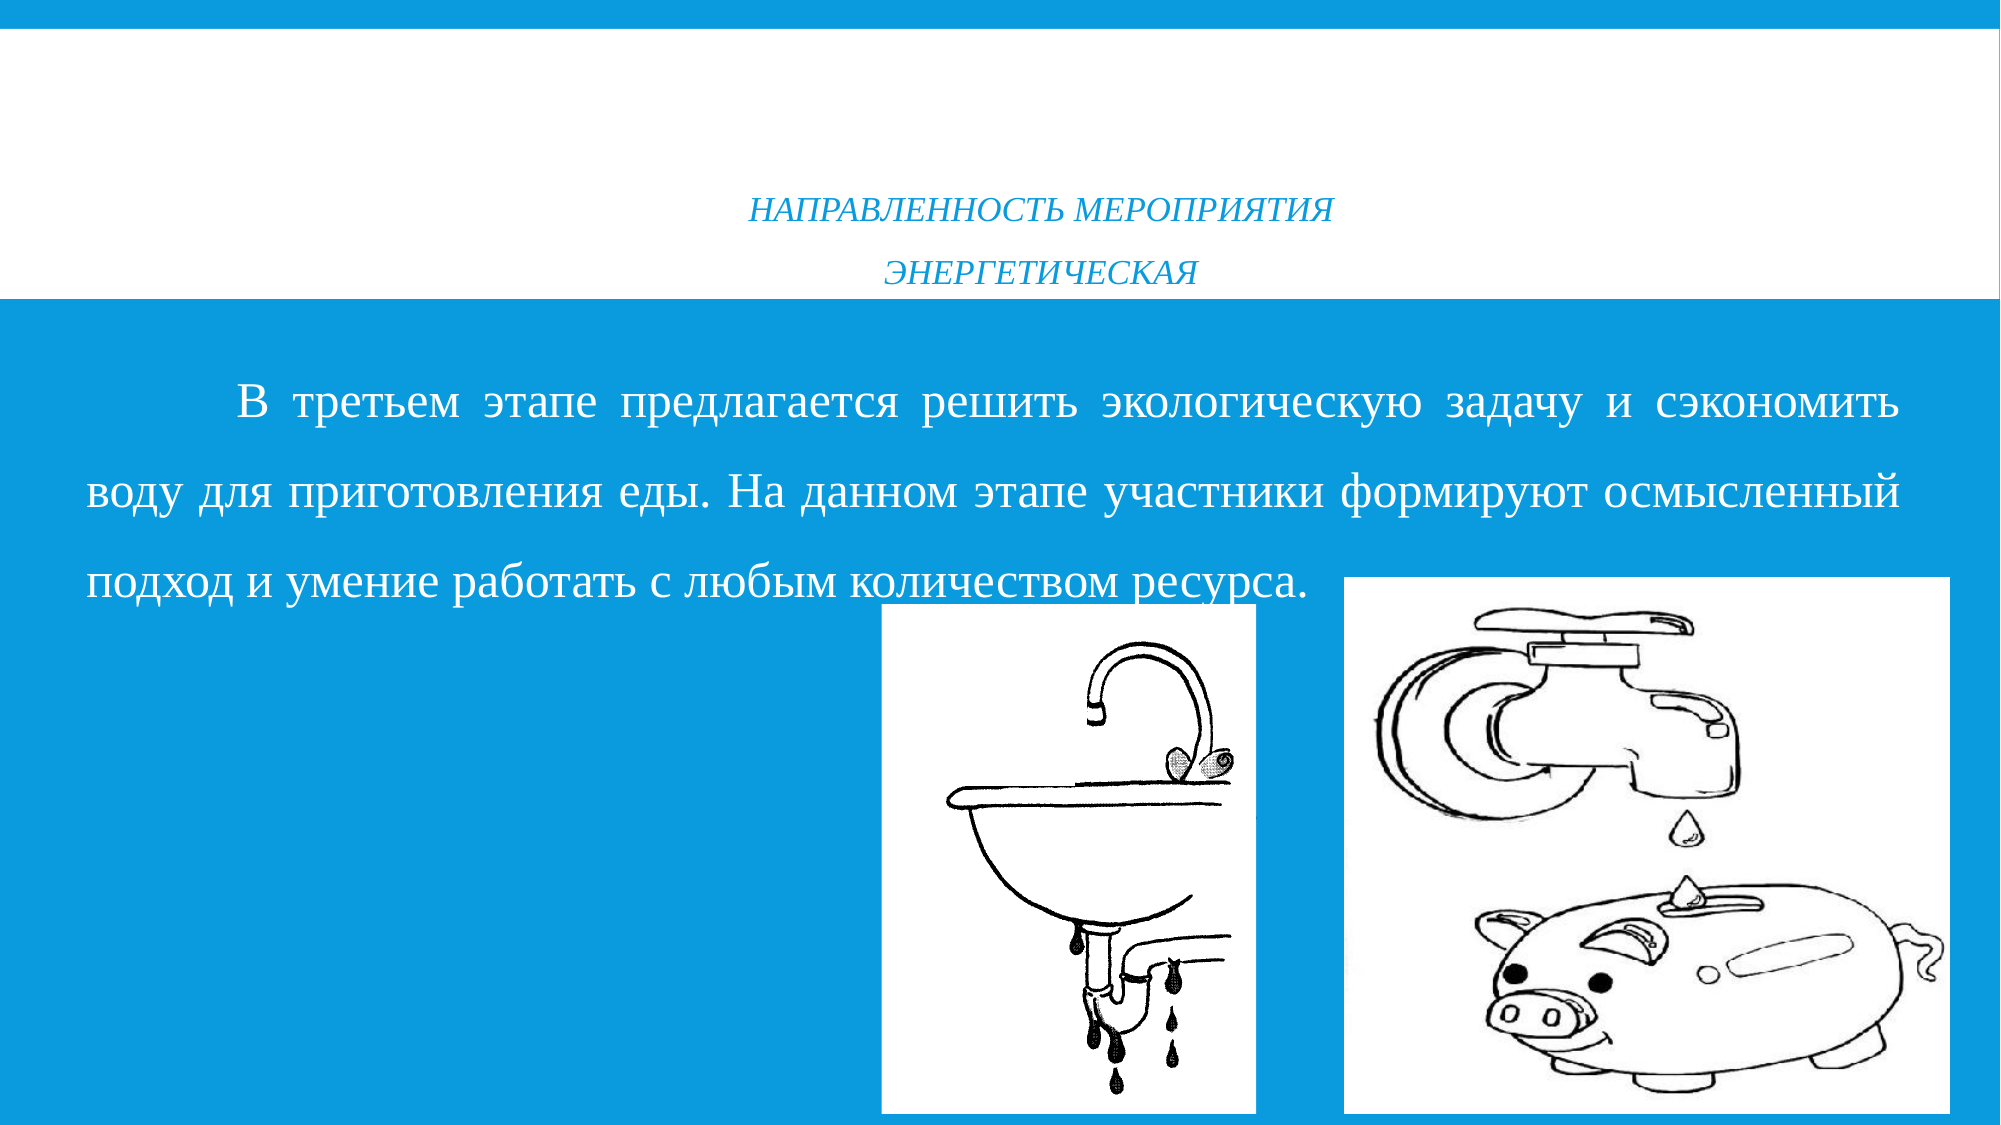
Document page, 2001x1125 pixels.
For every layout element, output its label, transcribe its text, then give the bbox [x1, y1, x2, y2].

list В третьем этапе предлагается решить экологическую задачу и сэкономить воду для приготовления еды. На данном этапе участники формируют осмысленный подход и умение работать с любым количеством ресурса. [41, 329, 1917, 1020]
picture [1345, 578, 1949, 1113]
picture [882, 603, 1256, 1113]
title Направленность мероприятия Энергетическая [238, 157, 1844, 329]
